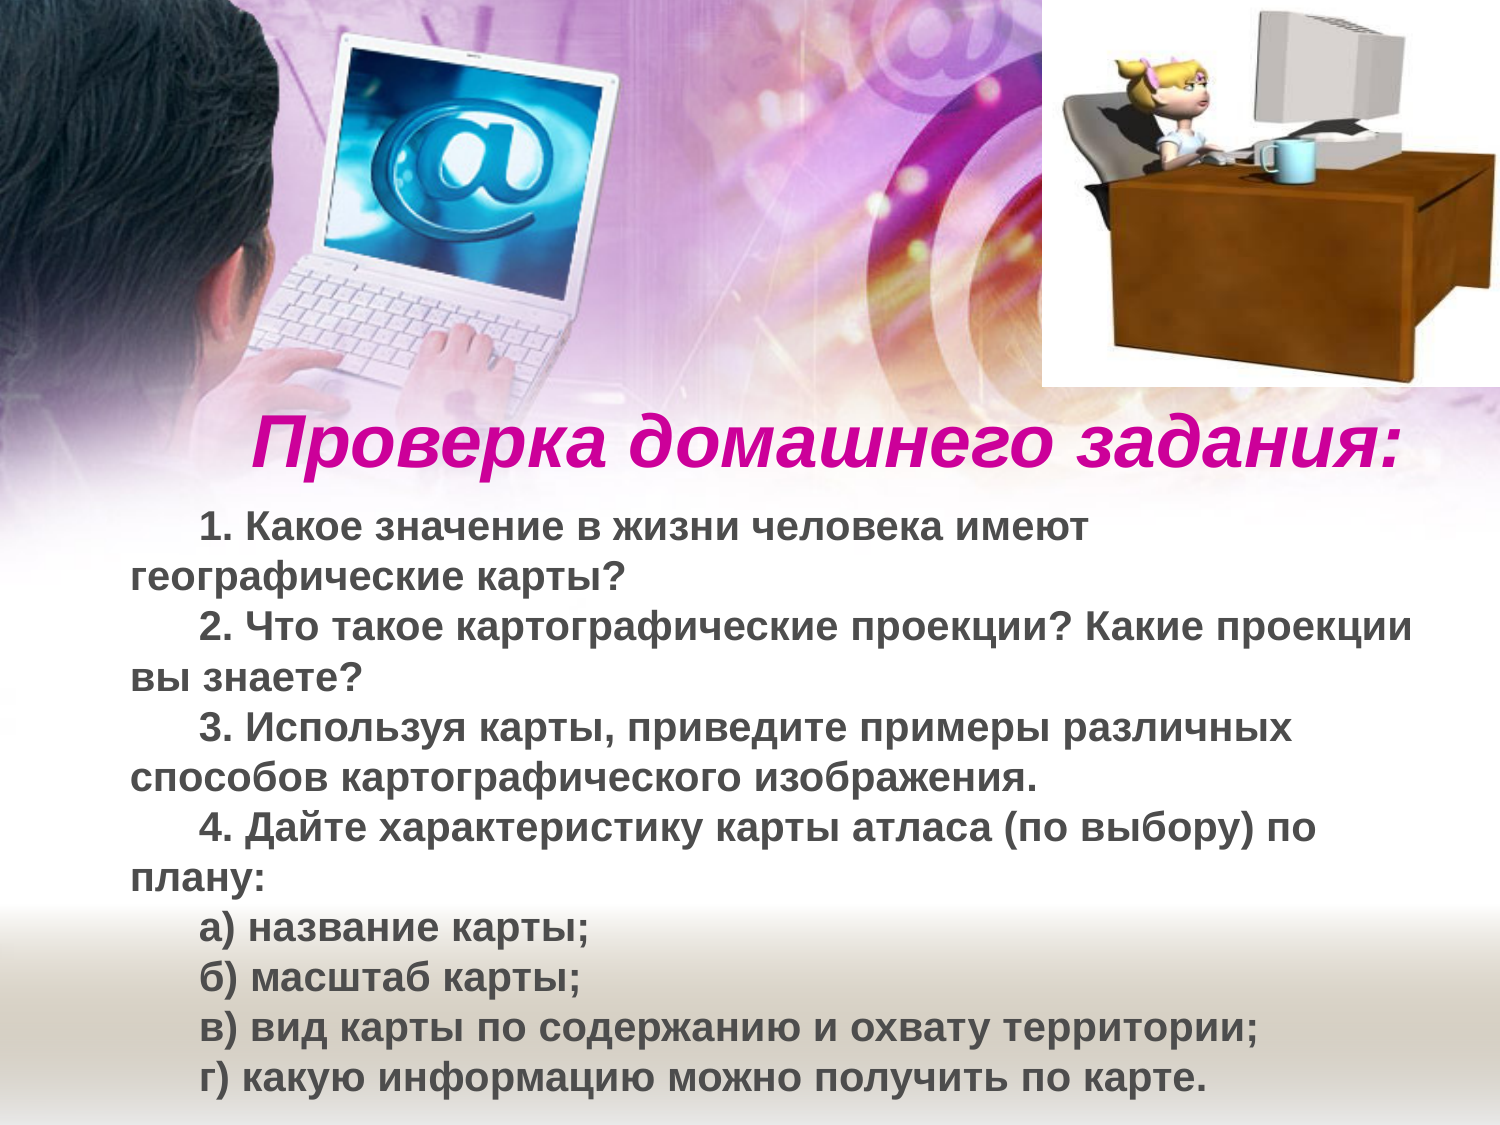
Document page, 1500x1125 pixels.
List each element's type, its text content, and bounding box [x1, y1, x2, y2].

title Проверка домашнего задания: [194, 396, 1442, 480]
picture [0, 0, 1500, 936]
list 1. Какое значение в жизни человека имеют географические карты? 2. Что такое картографические проекции? Какие проекции вы знаете? 3. Используя карты, приведите примеры различных способов картографического изображения. 4. Дайте характеристику карты атласа (по выбору) по плану: а) название карты; б) масштаб карты; в) вид карты по содержанию и охвату территории; г) какую информацию можно получить по карте. [58, 491, 1448, 1059]
